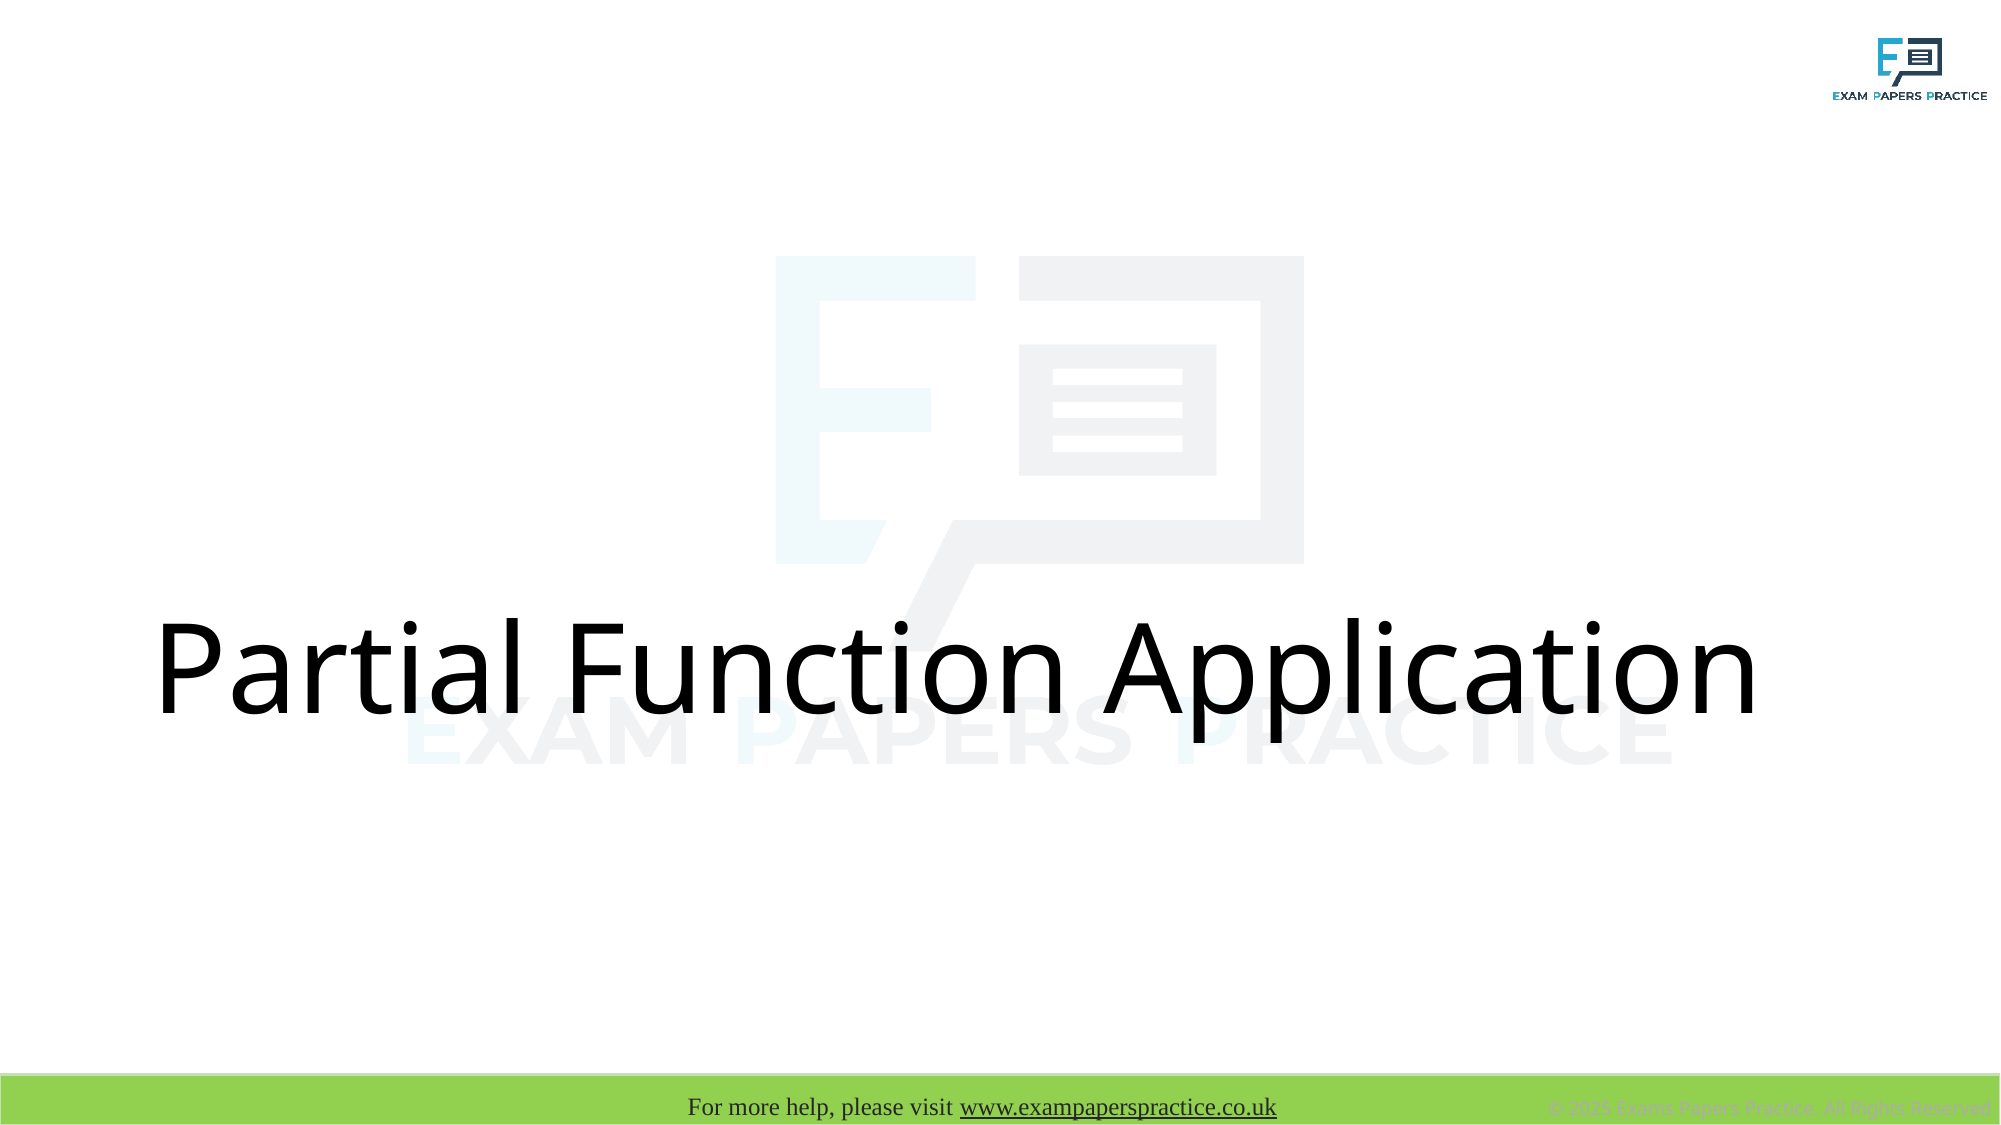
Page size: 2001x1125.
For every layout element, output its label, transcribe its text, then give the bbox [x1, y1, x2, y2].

title Partial Function Application [136, 280, 1862, 749]
